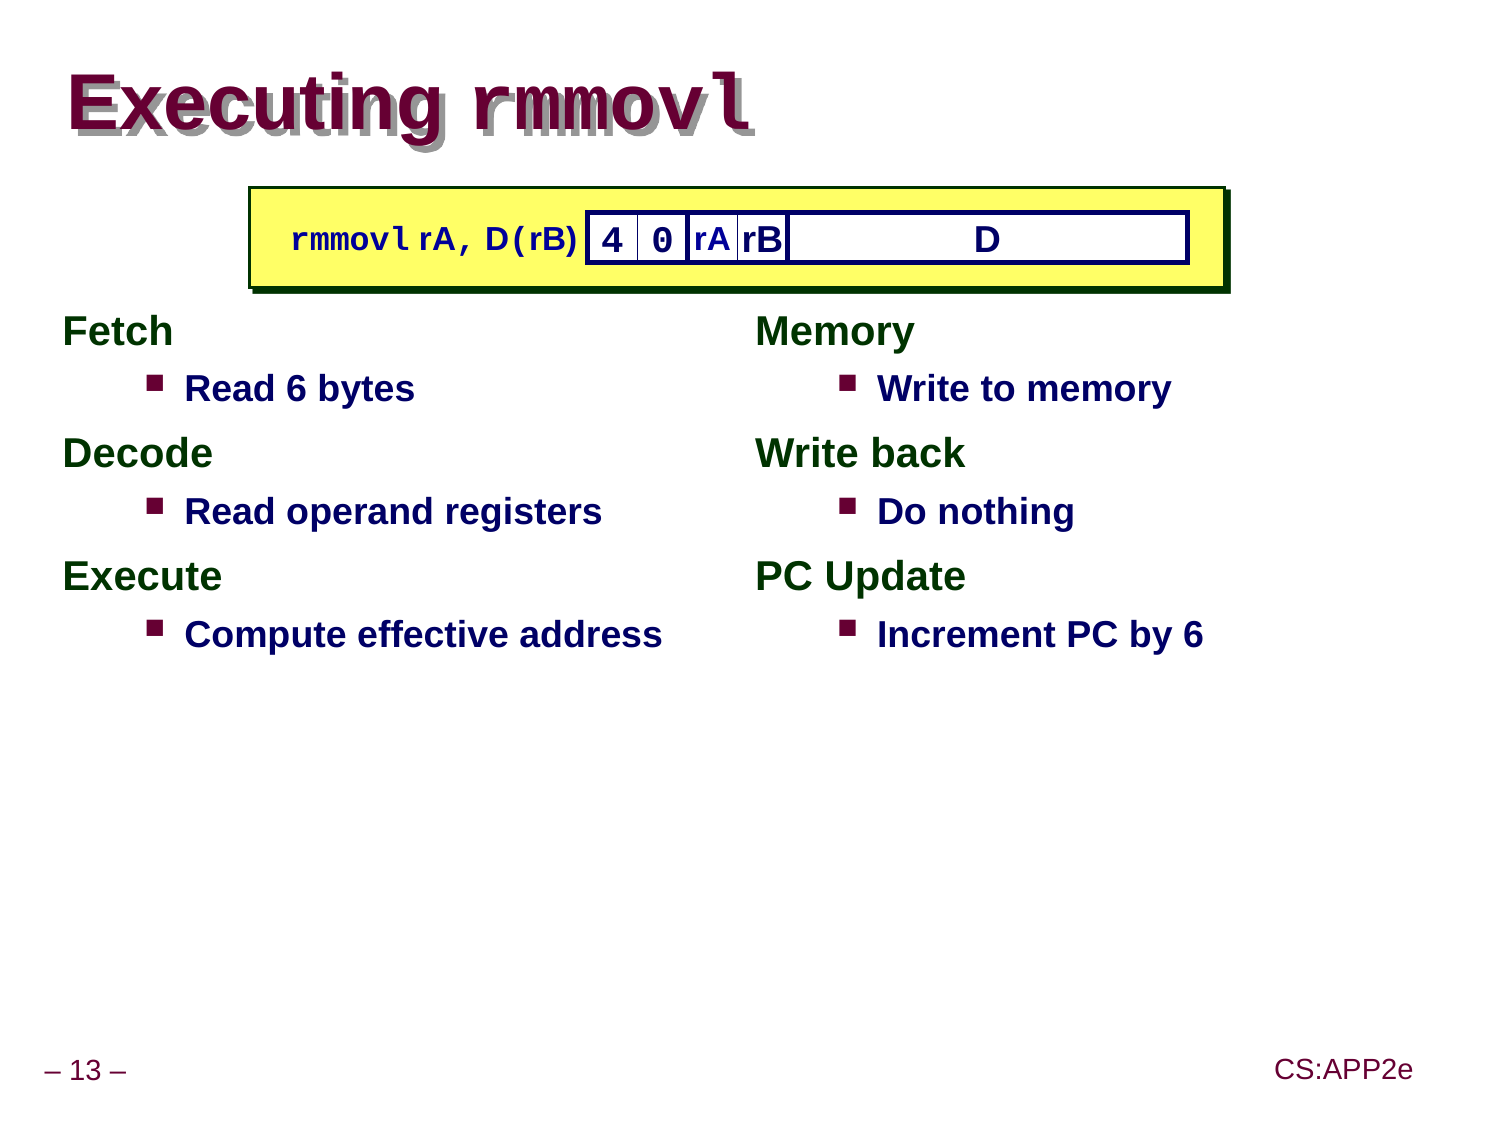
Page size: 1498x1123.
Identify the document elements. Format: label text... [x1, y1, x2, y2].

title Executing rmmovl [66, 40, 1495, 169]
text_box [249, 187, 1225, 288]
list Fetch Read 6 bytes Decode Read operand registers Execute Compute effective address [47, 299, 716, 1056]
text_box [274, 212, 1188, 263]
list Memory Write to memory Write back Do nothing PC Update Increment PC by 6 [740, 299, 1409, 1056]
